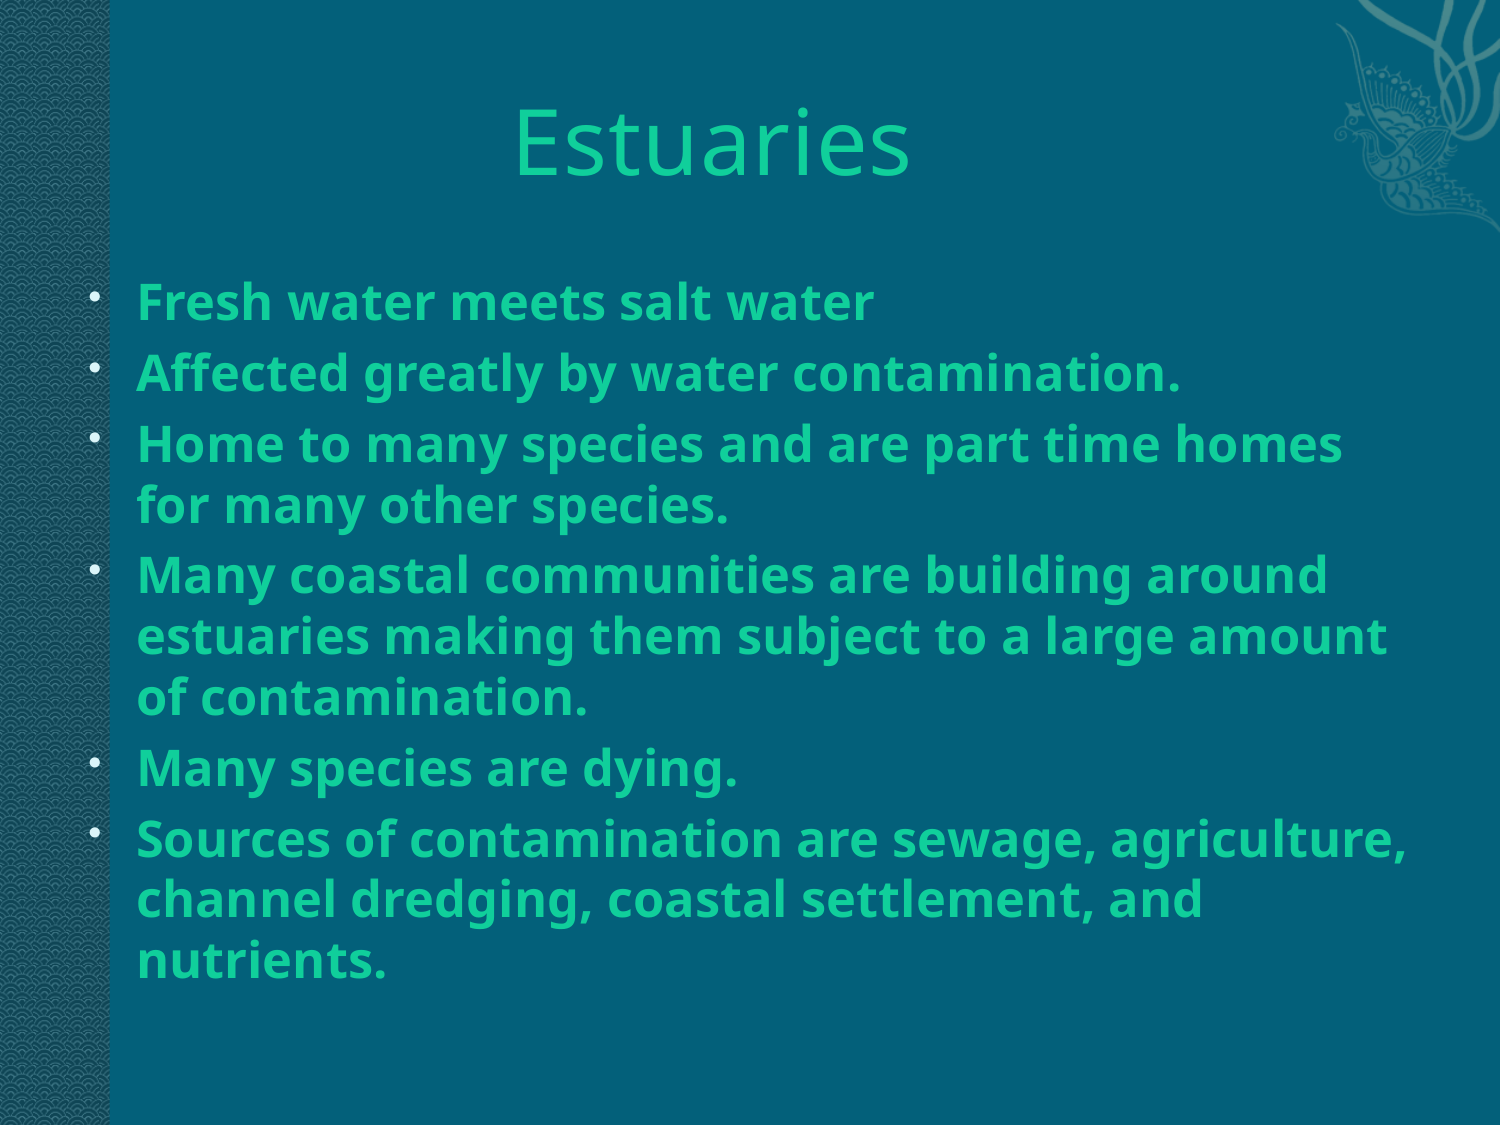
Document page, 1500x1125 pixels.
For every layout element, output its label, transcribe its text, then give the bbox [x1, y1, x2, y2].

title Estuaries [75, 45, 1351, 233]
picture [0, 0, 109, 1125]
list Fresh water meets salt water Affected greatly by water contamination. Home to many species and are part time homes for many other species. Many coastal communities are building around estuaries making them subject to a large amount of contamination. Many species are dying. Sources of contamination are sewage, agriculture, channel dredging, coastal settlement, and nutrients. [75, 262, 1425, 1005]
